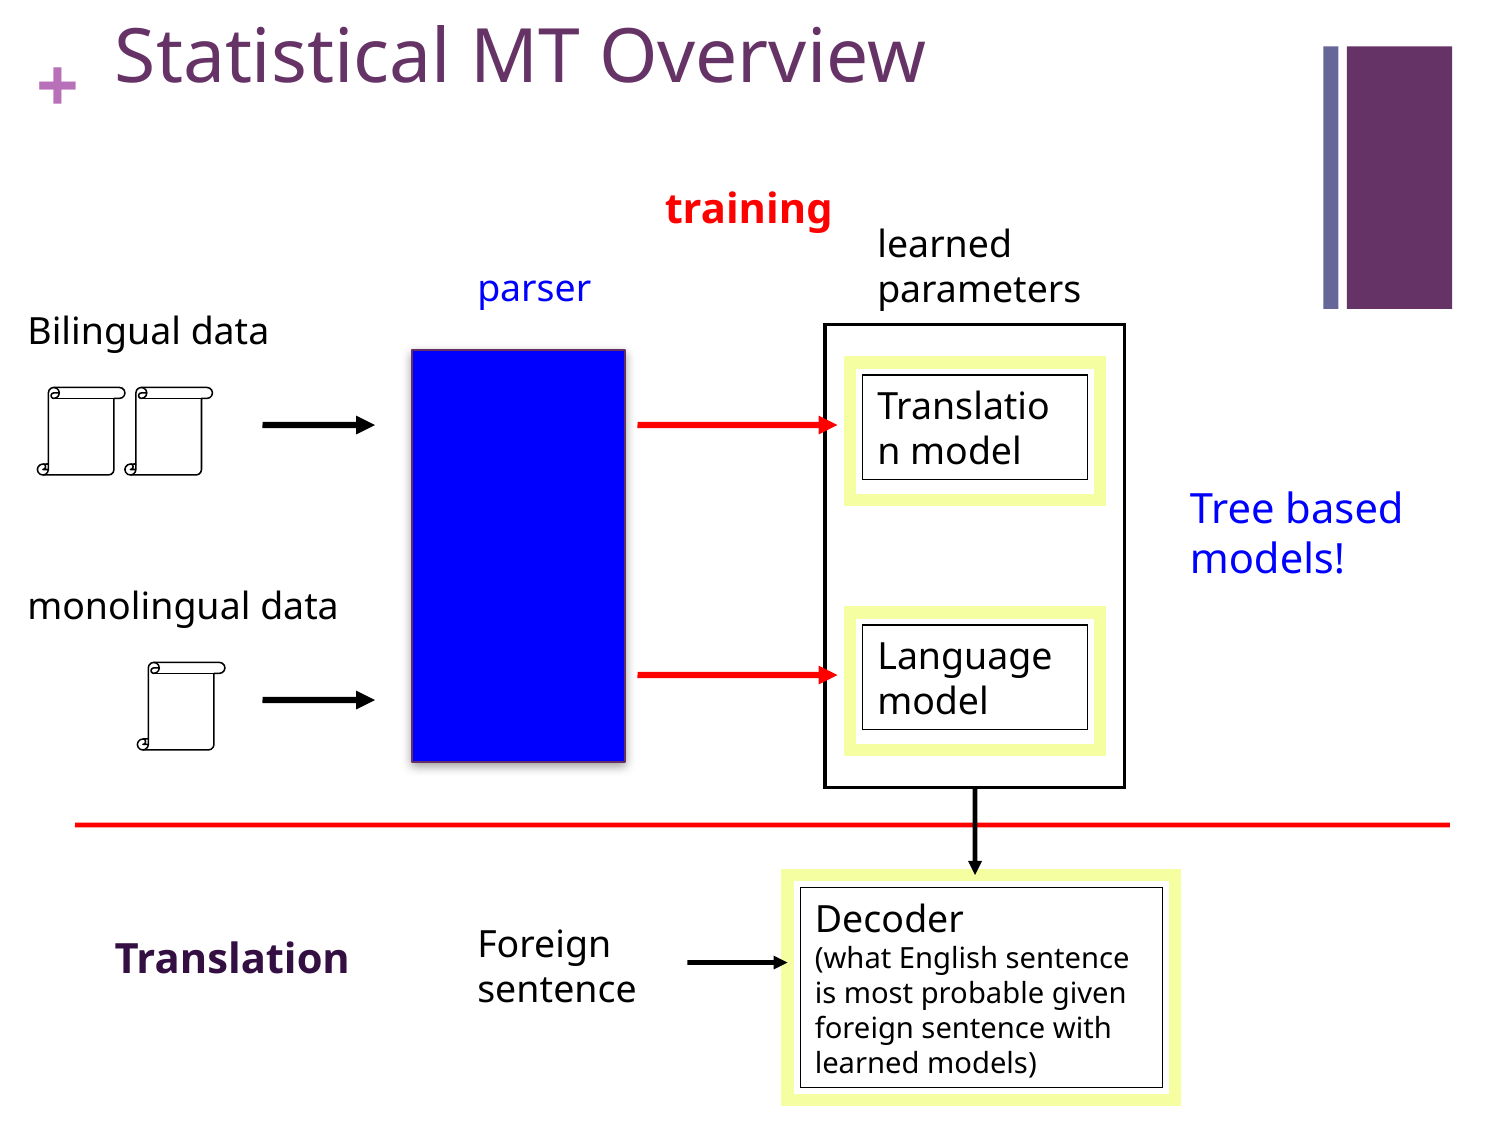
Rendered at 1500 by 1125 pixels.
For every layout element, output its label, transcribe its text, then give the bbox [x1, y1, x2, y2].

text_box Decoder (what English sentence is most probable given foreign sentence with learned models) [799, 887, 1163, 1087]
text_box monolingual data [12, 574, 375, 635]
text_box [262, 418, 376, 432]
text_box Bilingual data [12, 299, 375, 360]
text_box [849, 362, 1100, 500]
text_box learned parameters [862, 212, 1100, 318]
text_box [968, 787, 982, 875]
text_box [137, 662, 225, 750]
text_box Foreign sentence [462, 912, 713, 1018]
text_box [687, 956, 788, 969]
text_box [262, 693, 376, 707]
text_box [637, 418, 838, 432]
text_box Translation [99, 924, 388, 990]
text_box Tree based models! [1175, 474, 1450, 590]
text_box [849, 612, 1100, 750]
text_box parser [462, 257, 713, 317]
text_box [37, 387, 125, 475]
text_box [637, 668, 838, 682]
text_box [824, 324, 1125, 788]
title Statistical MT Overview [99, 0, 1450, 188]
text_box [411, 349, 626, 763]
text_box [124, 387, 213, 475]
text_box [787, 874, 1175, 1100]
text_box training [650, 174, 913, 240]
